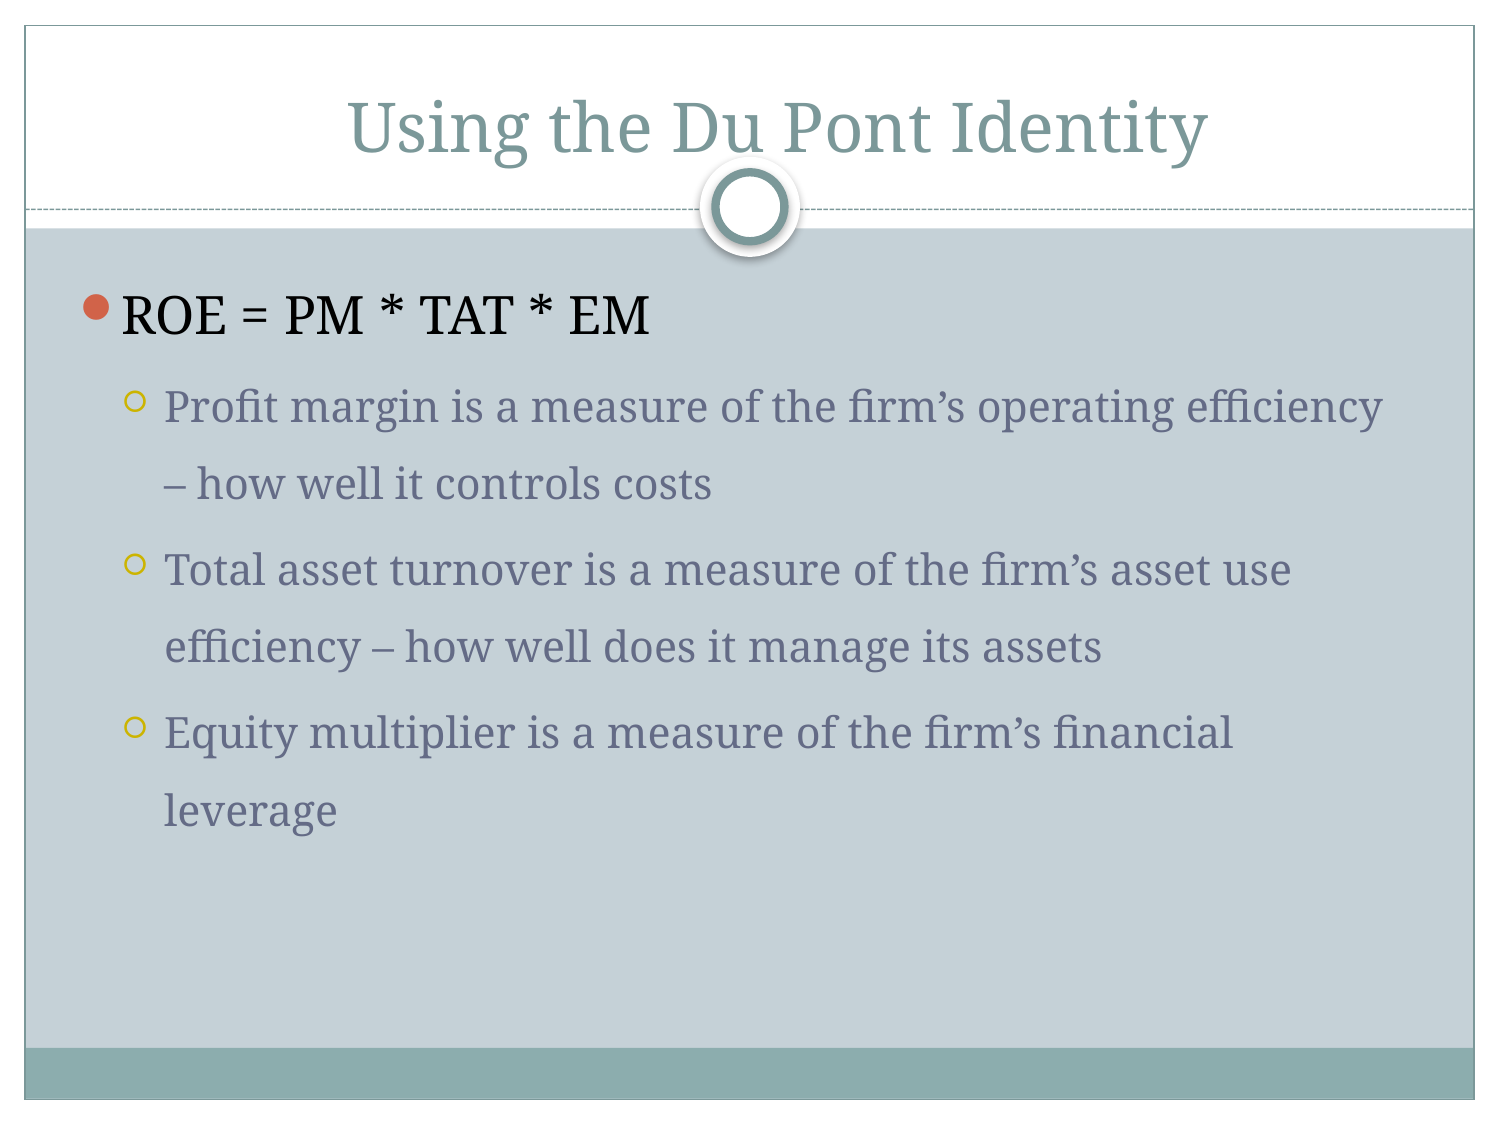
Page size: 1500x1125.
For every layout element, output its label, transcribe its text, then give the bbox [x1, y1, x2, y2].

title Using the Du Pont Identity [183, 54, 1374, 174]
text_box ROE = PM * TAT * EM Profit margin is a measure of the firm’s operating efficiency – how well it controls costs Total asset turnover is a measure of the firm’s asset use efficiency – how well does it manage its assets Equity multiplier is a measure of the firm’s financial leverage [64, 274, 1425, 846]
